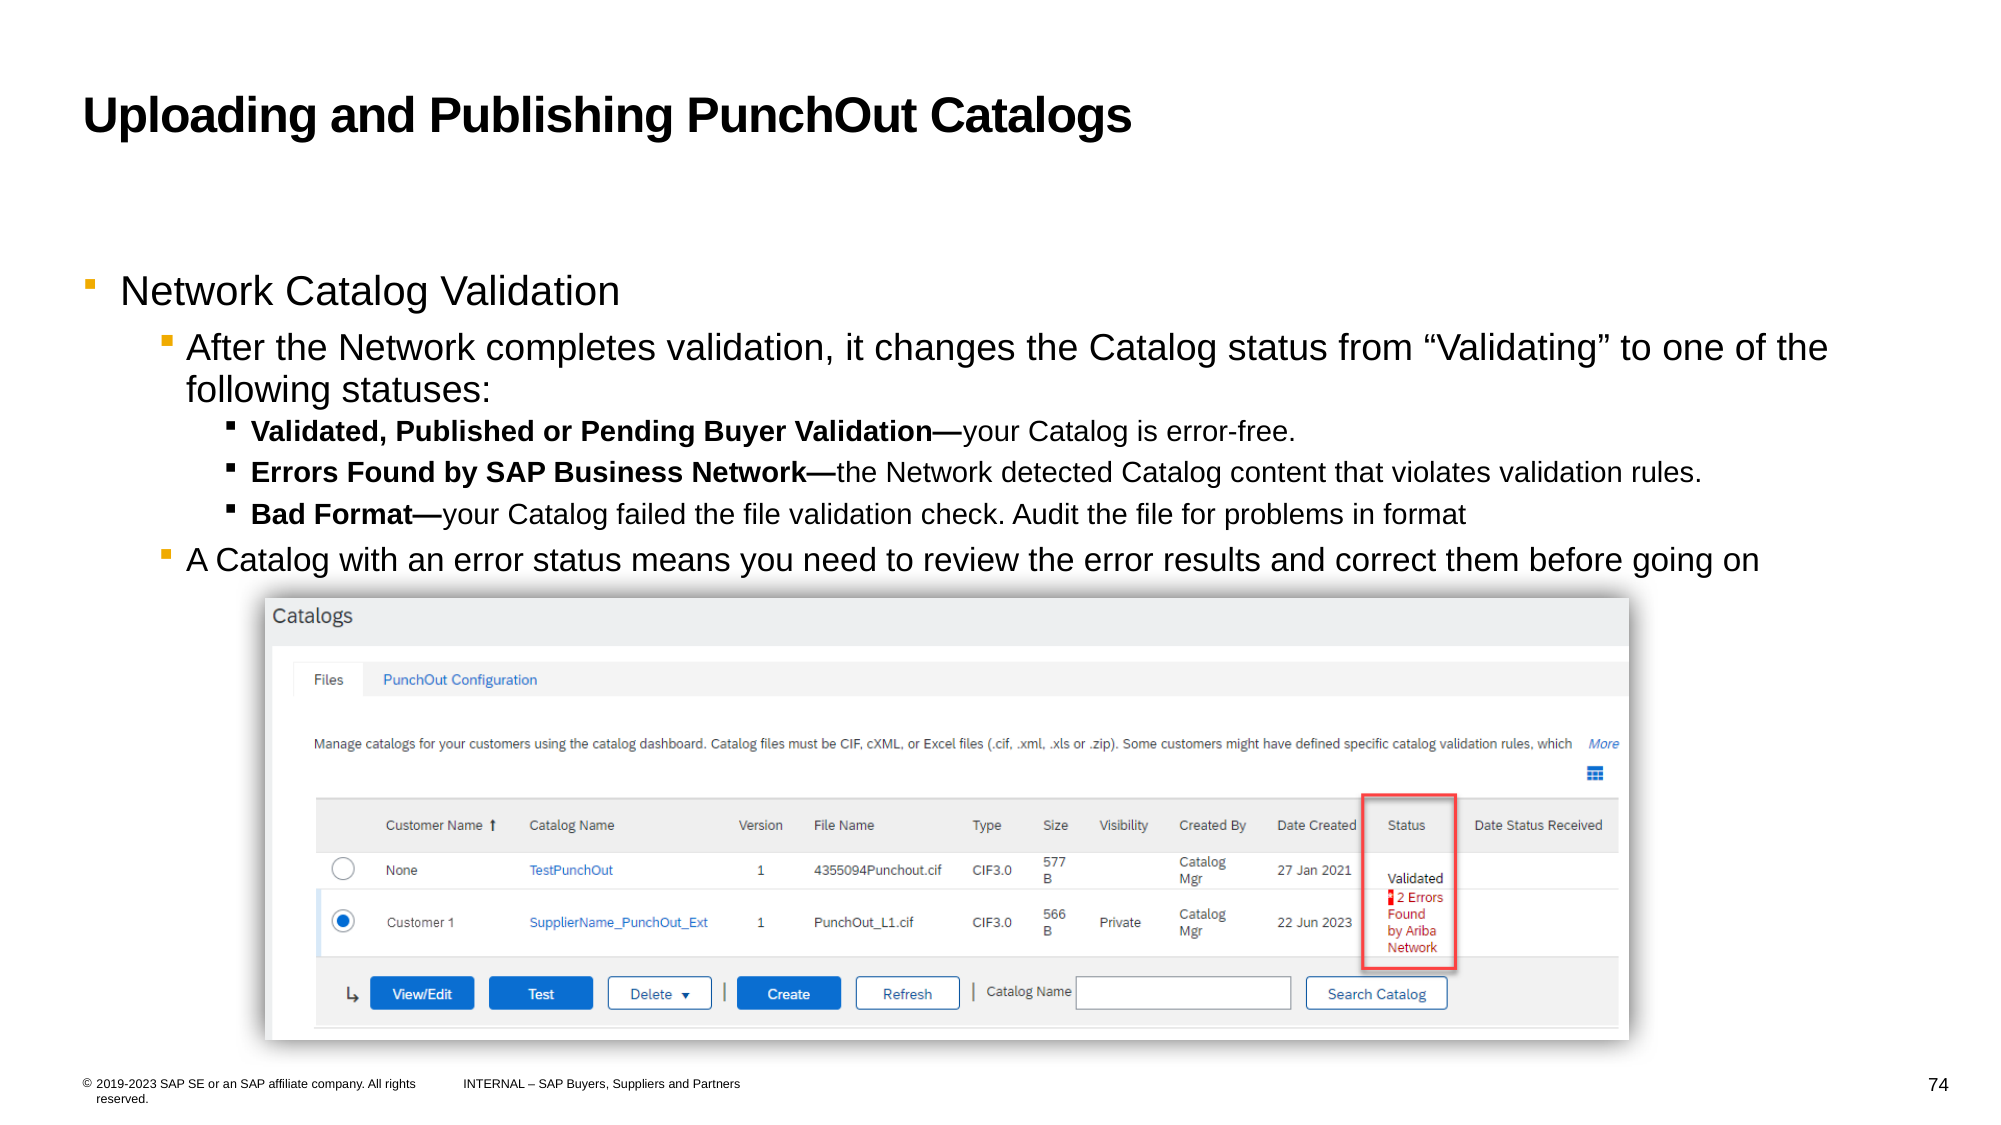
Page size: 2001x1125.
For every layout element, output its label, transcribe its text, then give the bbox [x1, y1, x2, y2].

list Network Catalog Validation After the Network completes validation, it changes the Catalog status from “Validating” to one of the following statuses: Validated, Published or Pending Buyer Validation—your Catalog is error-free. Errors Found by SAP Business Network—the Network detected Catalog content that violates validation rules. Bad Format—your Catalog failed the file validation check. Audit the file for problems in format A Catalog with an error status means you need to review the error results and correct them before going on [82, 265, 1918, 1040]
title Uploading and Publishing PunchOut Catalogs [82, 82, 1918, 144]
picture [264, 598, 1630, 1040]
